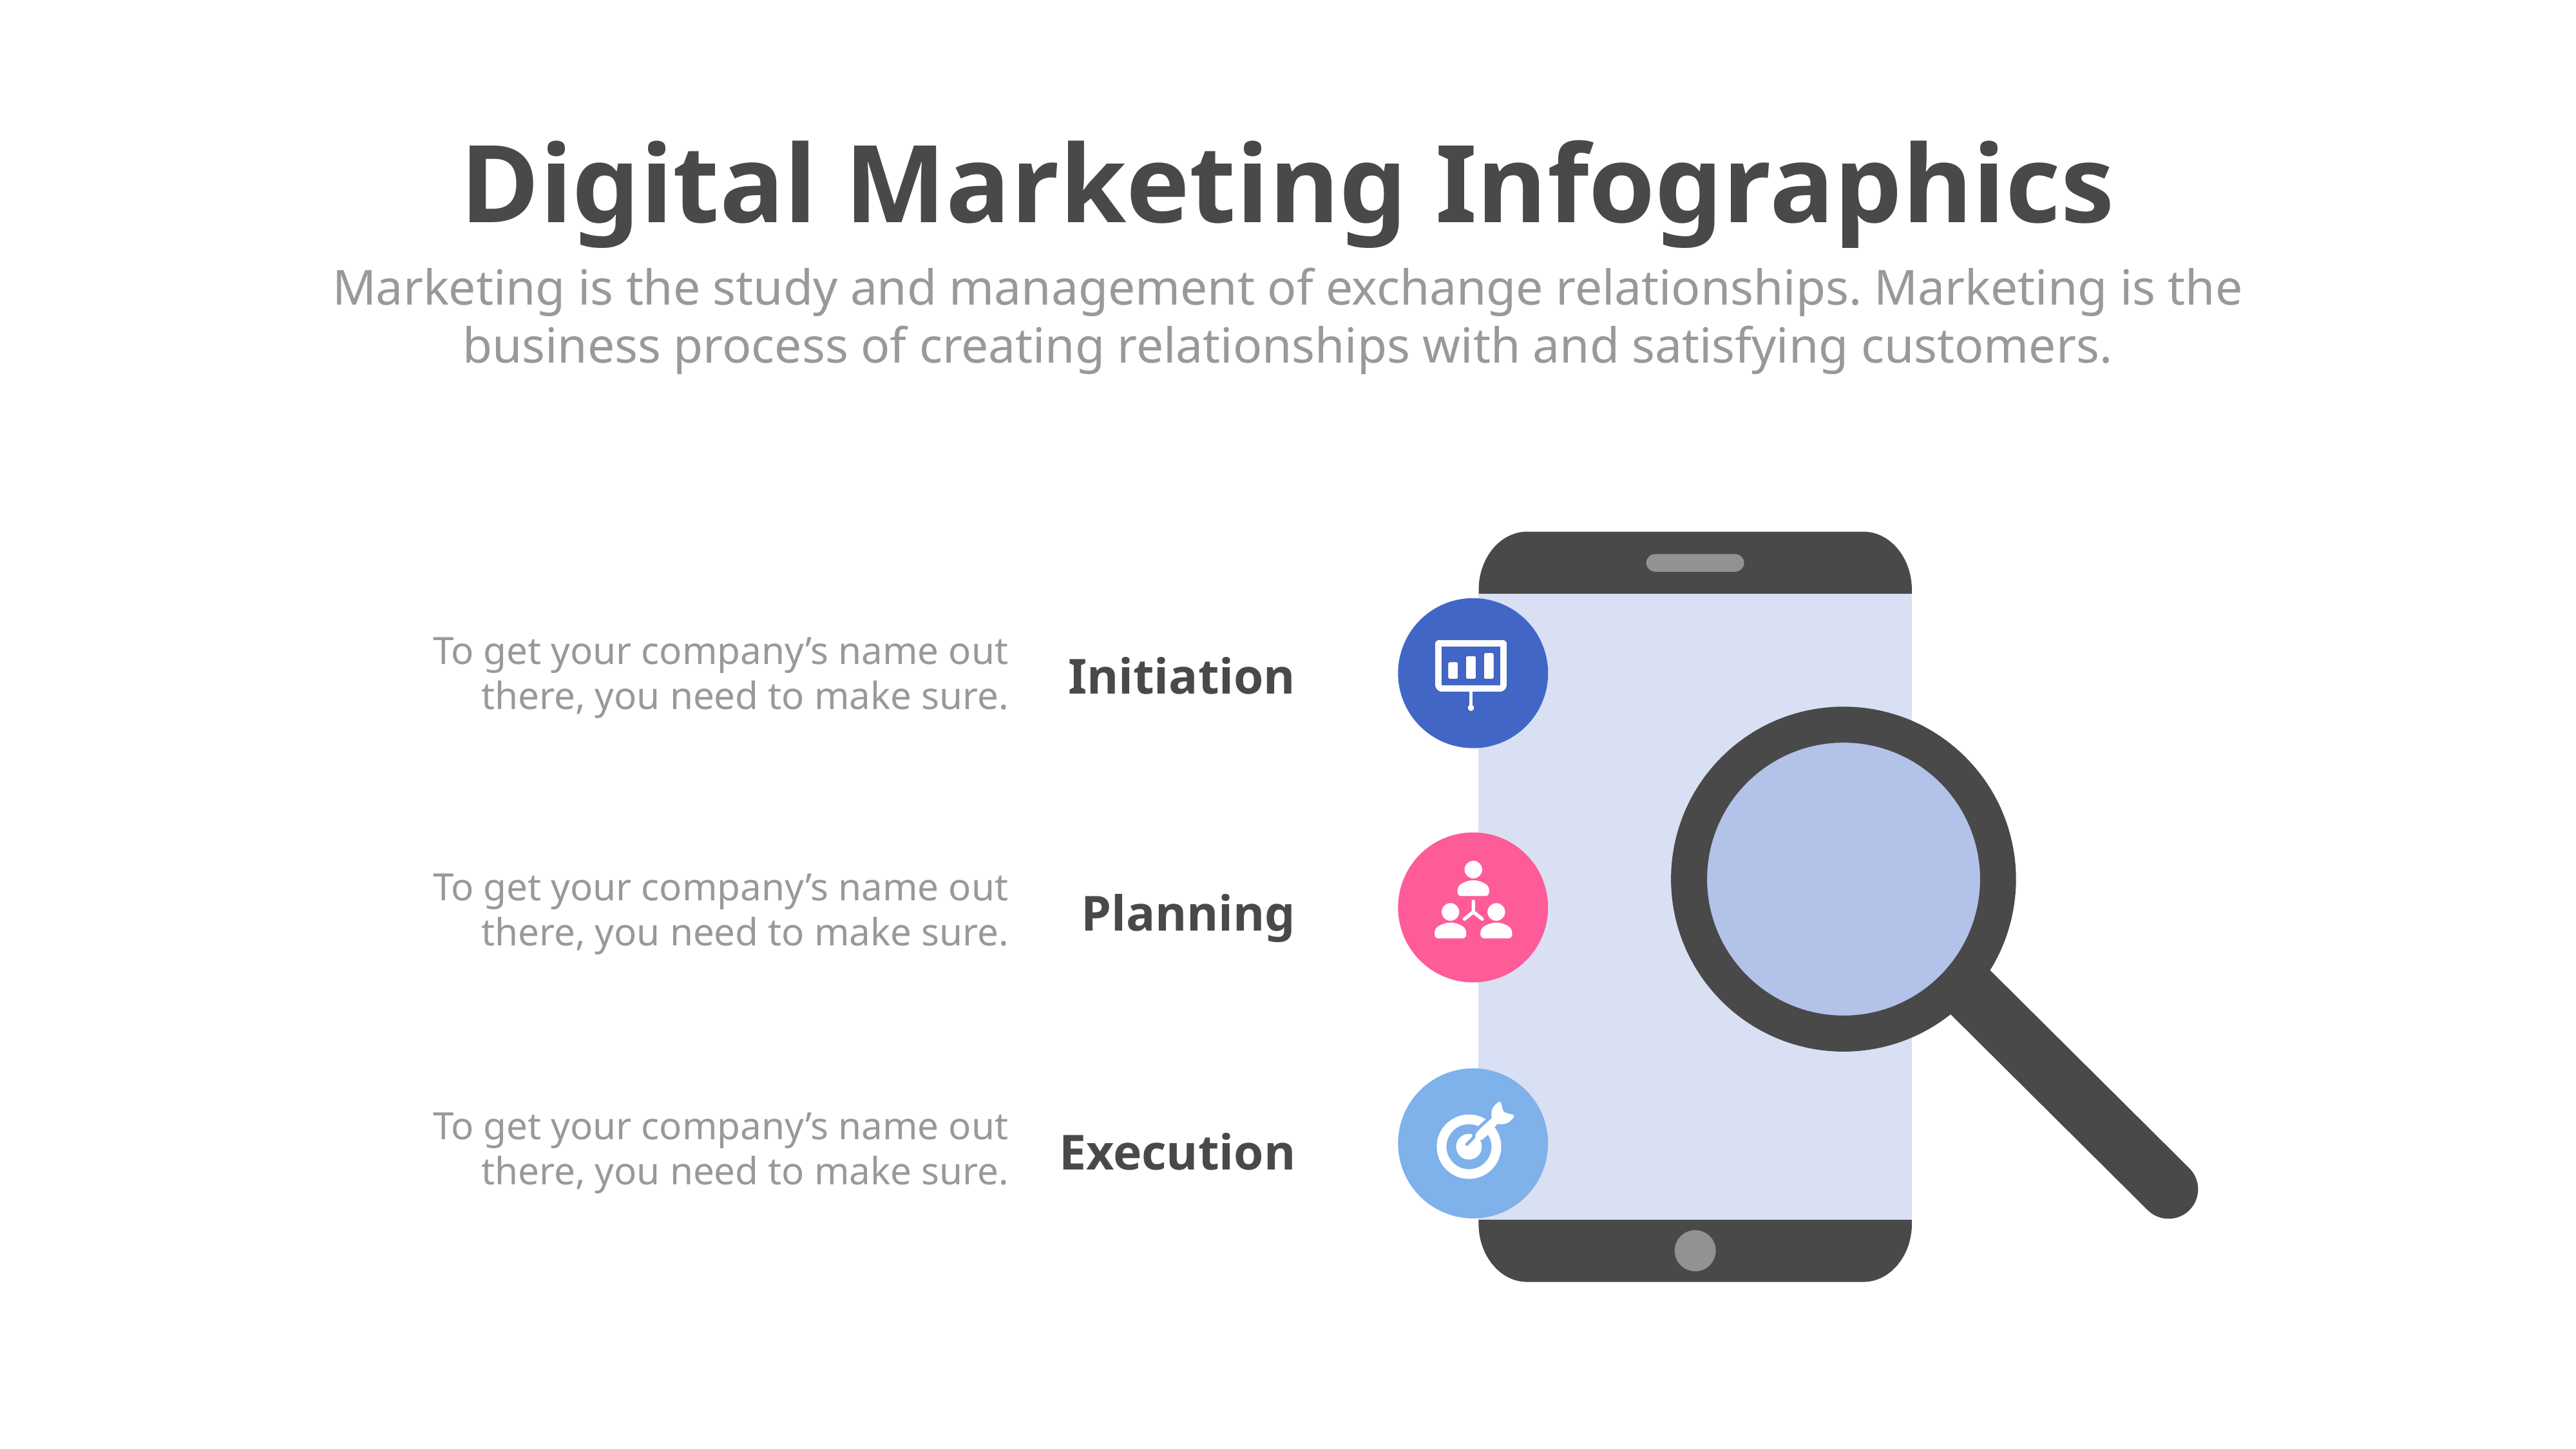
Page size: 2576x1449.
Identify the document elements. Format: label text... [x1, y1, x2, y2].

text_box Digital Marketing Infographics [450, 110, 2125, 249]
text_box To get your company’s name out there, you need to make sure. [339, 621, 1018, 722]
text_box Initiation [1018, 641, 1306, 708]
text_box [1434, 860, 1512, 939]
text_box [1397, 597, 1549, 749]
text_box [1478, 1220, 1912, 1282]
text_box Execution [1018, 1116, 1306, 1184]
text_box Planning [1018, 877, 1306, 945]
picture [1435, 640, 1507, 712]
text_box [1436, 1101, 1514, 1179]
text_box [1674, 1230, 1716, 1272]
text_box To get your company’s name out there, you need to make sure. [339, 858, 1018, 958]
text_box [1397, 831, 1549, 983]
text_box [1478, 594, 1912, 1220]
text_box [1397, 1067, 1549, 1219]
text_box Marketing is the study and management of exchange relationships. Marketing is the business process of creating relationships with and satisfying customers. [281, 251, 2295, 377]
text_box [1478, 531, 1913, 594]
text_box [1646, 554, 1744, 572]
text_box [1671, 706, 2199, 1219]
text_box To get your company’s name out there, you need to make sure. [339, 1097, 1018, 1197]
